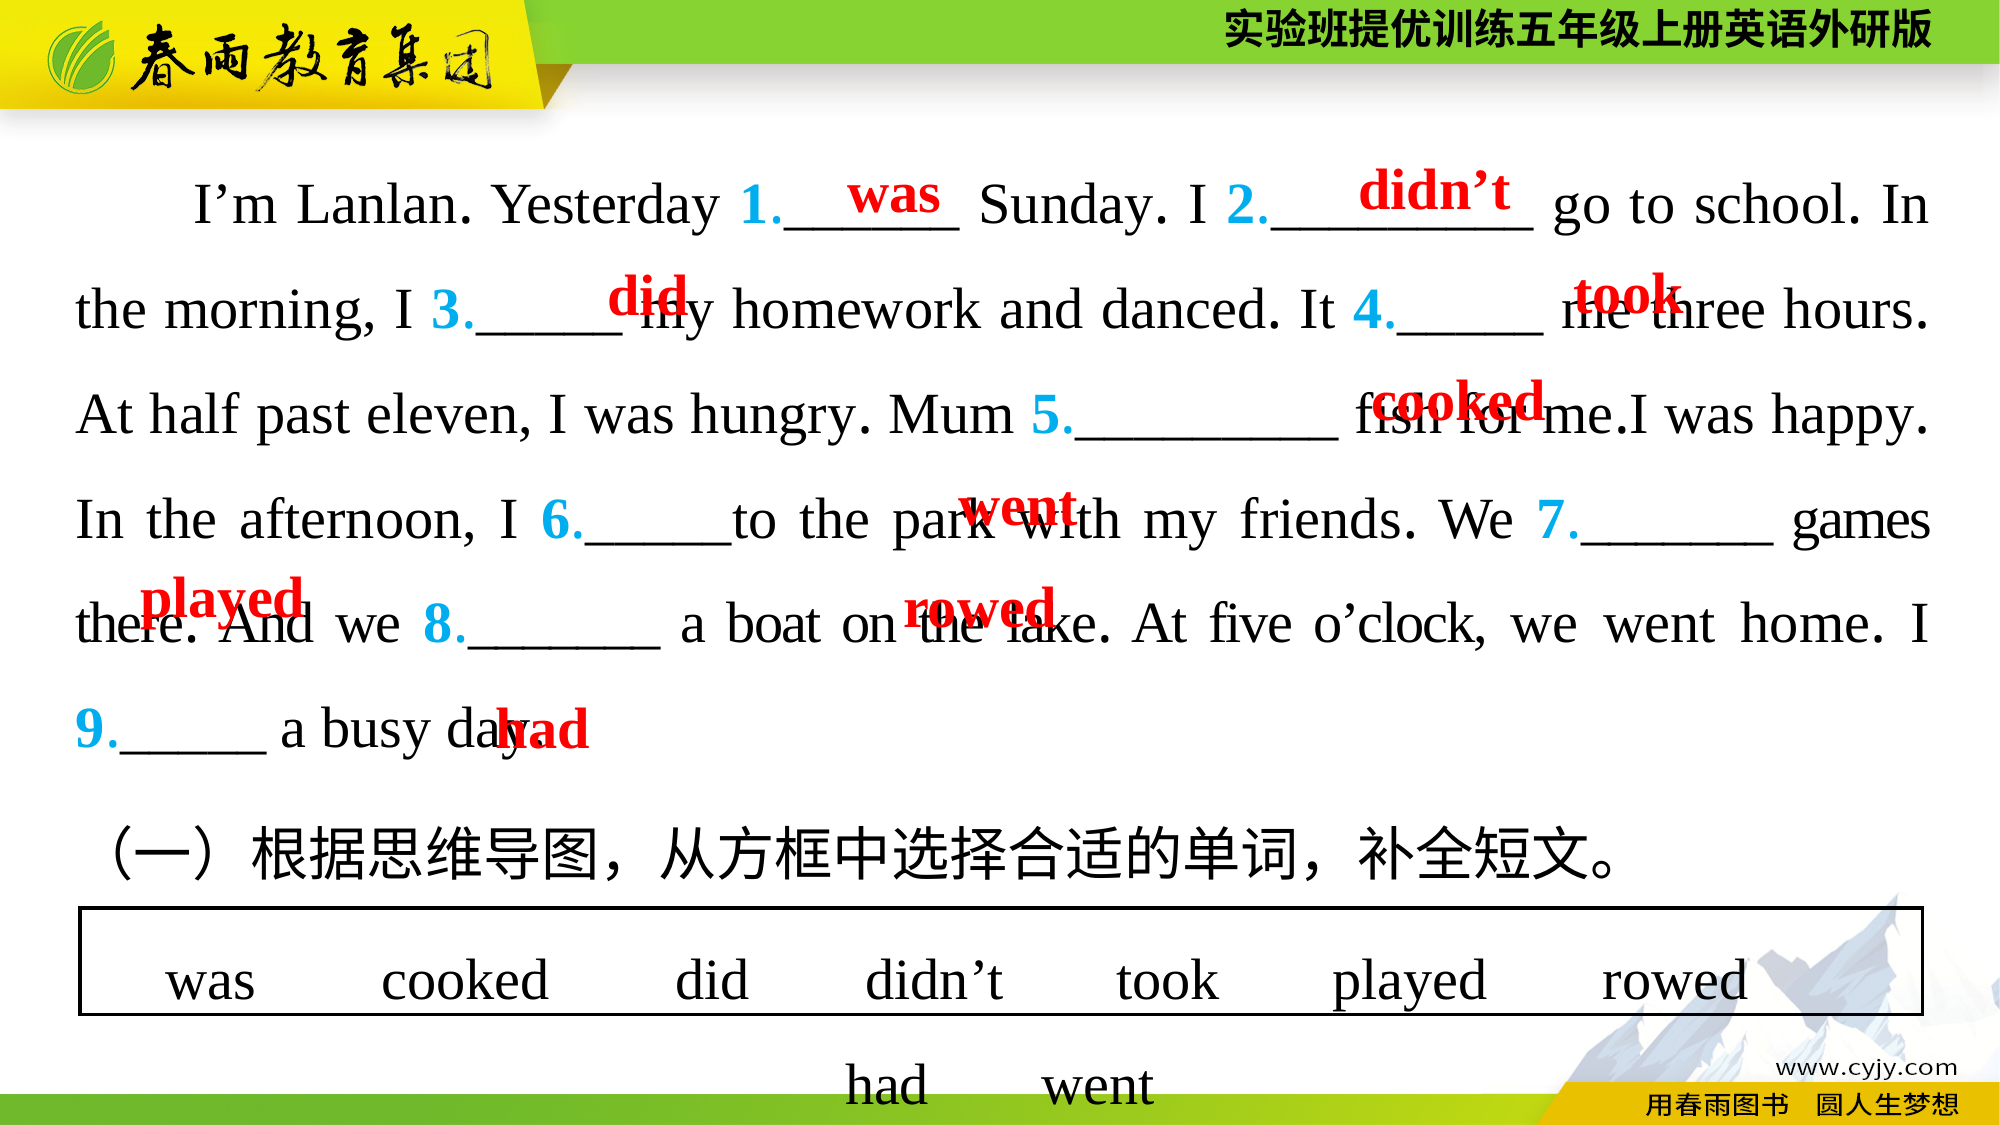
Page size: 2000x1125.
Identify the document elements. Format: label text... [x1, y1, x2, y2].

text_box did [592, 249, 704, 335]
list I’m Lanlan. Yesterday 1.______ Sunday. I 2._________ go to school. In the morning, I 3._____ my homework and danced. It 4._____ me three hours. At half past eleven, I was hungry. Mum 5._________ fish for me.I was happy. In the afternoon, I 6._____to the park with my friends. We 7._______ games there. And we 8._______ a boat on the lake. At five o’clock, we went home. I 9._____ a busy day. [60, 122, 1945, 774]
text_box was cooked did didn’t took played rowed had went [78, 898, 1922, 1124]
text_box took [1558, 247, 1699, 333]
text_box went [943, 460, 1094, 545]
text_box played [125, 551, 321, 637]
text_box didn’t [1343, 143, 1526, 229]
text_box rowed [888, 561, 1073, 647]
text_box was [832, 146, 957, 232]
text_box had [480, 648, 605, 769]
text_box cooked [1356, 354, 1562, 440]
text_box （一）根据思维导图，从方框中选择合适的单词，补全短文。 [60, 775, 1945, 895]
picture [0, 0, 2000, 1125]
